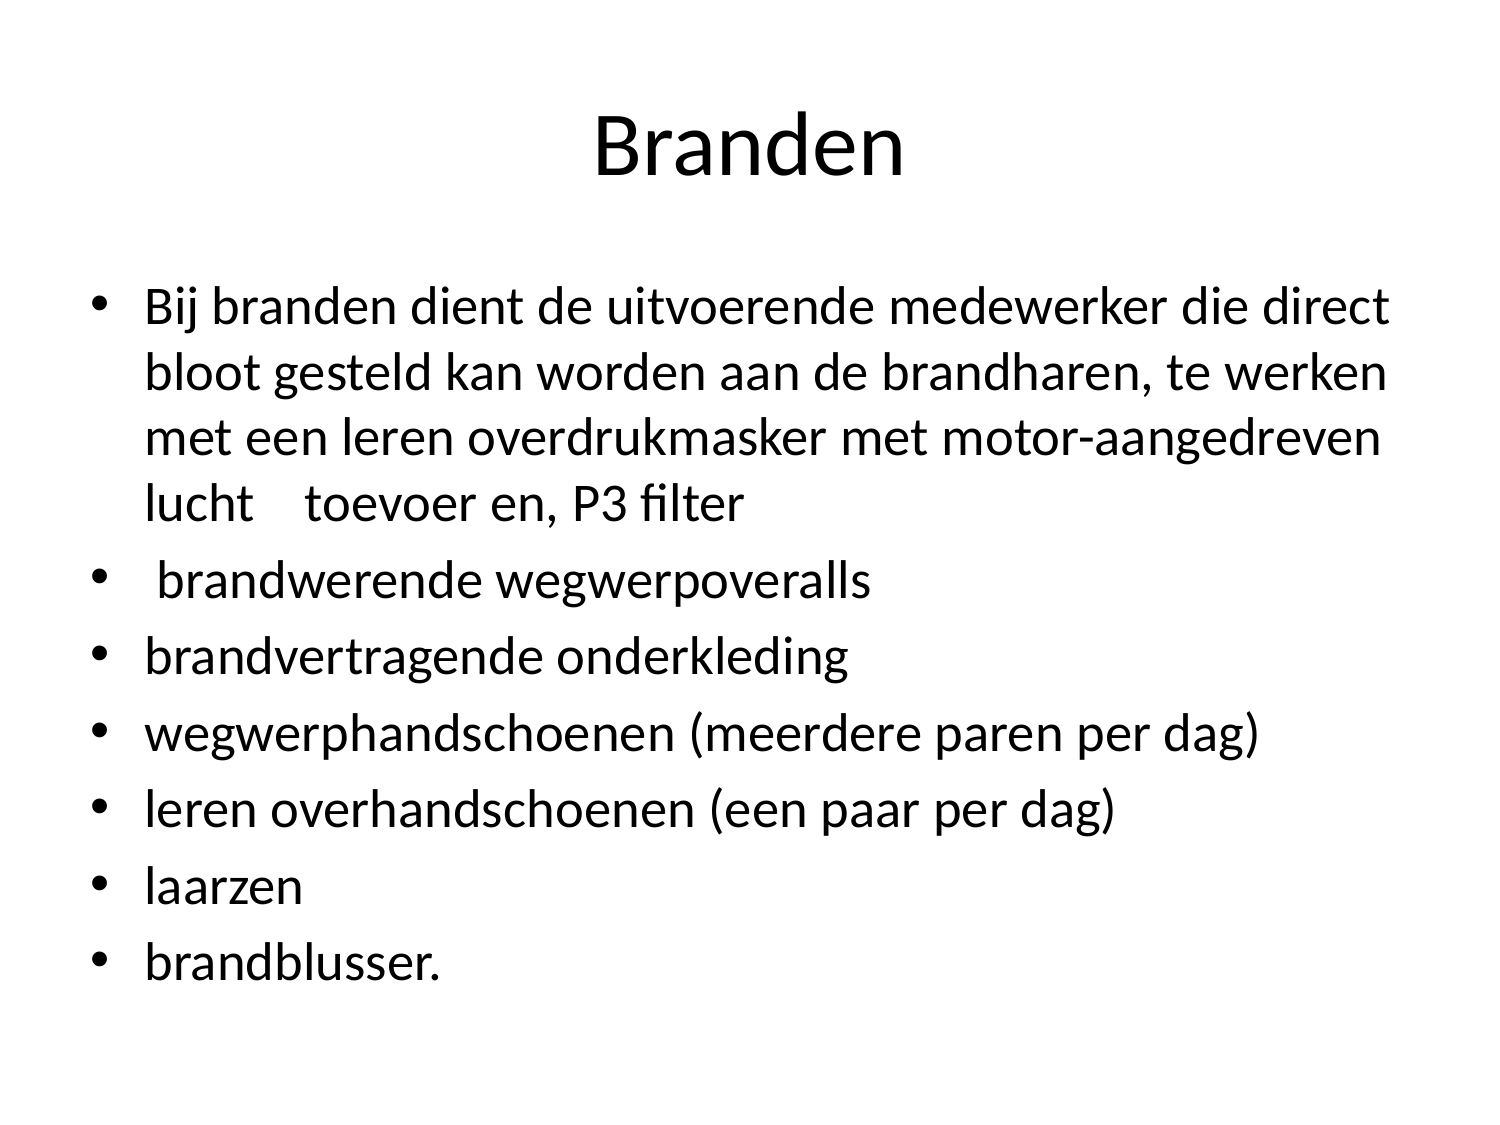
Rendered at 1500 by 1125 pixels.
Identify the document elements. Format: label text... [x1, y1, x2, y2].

title Branden [75, 45, 1425, 233]
list Bij branden dient de uitvoerende medewerker die direct bloot gesteld kan worden aan de brandharen, te werken met een leren overdrukmasker met motor-aangedreven lucht toevoer en, P3 filter brandwerende wegwerpoveralls brandvertragende onderkleding wegwerphandschoenen (meerdere paren per dag) leren overhandschoenen (een paar per dag) laarzen brandblusser. [75, 262, 1425, 1005]
